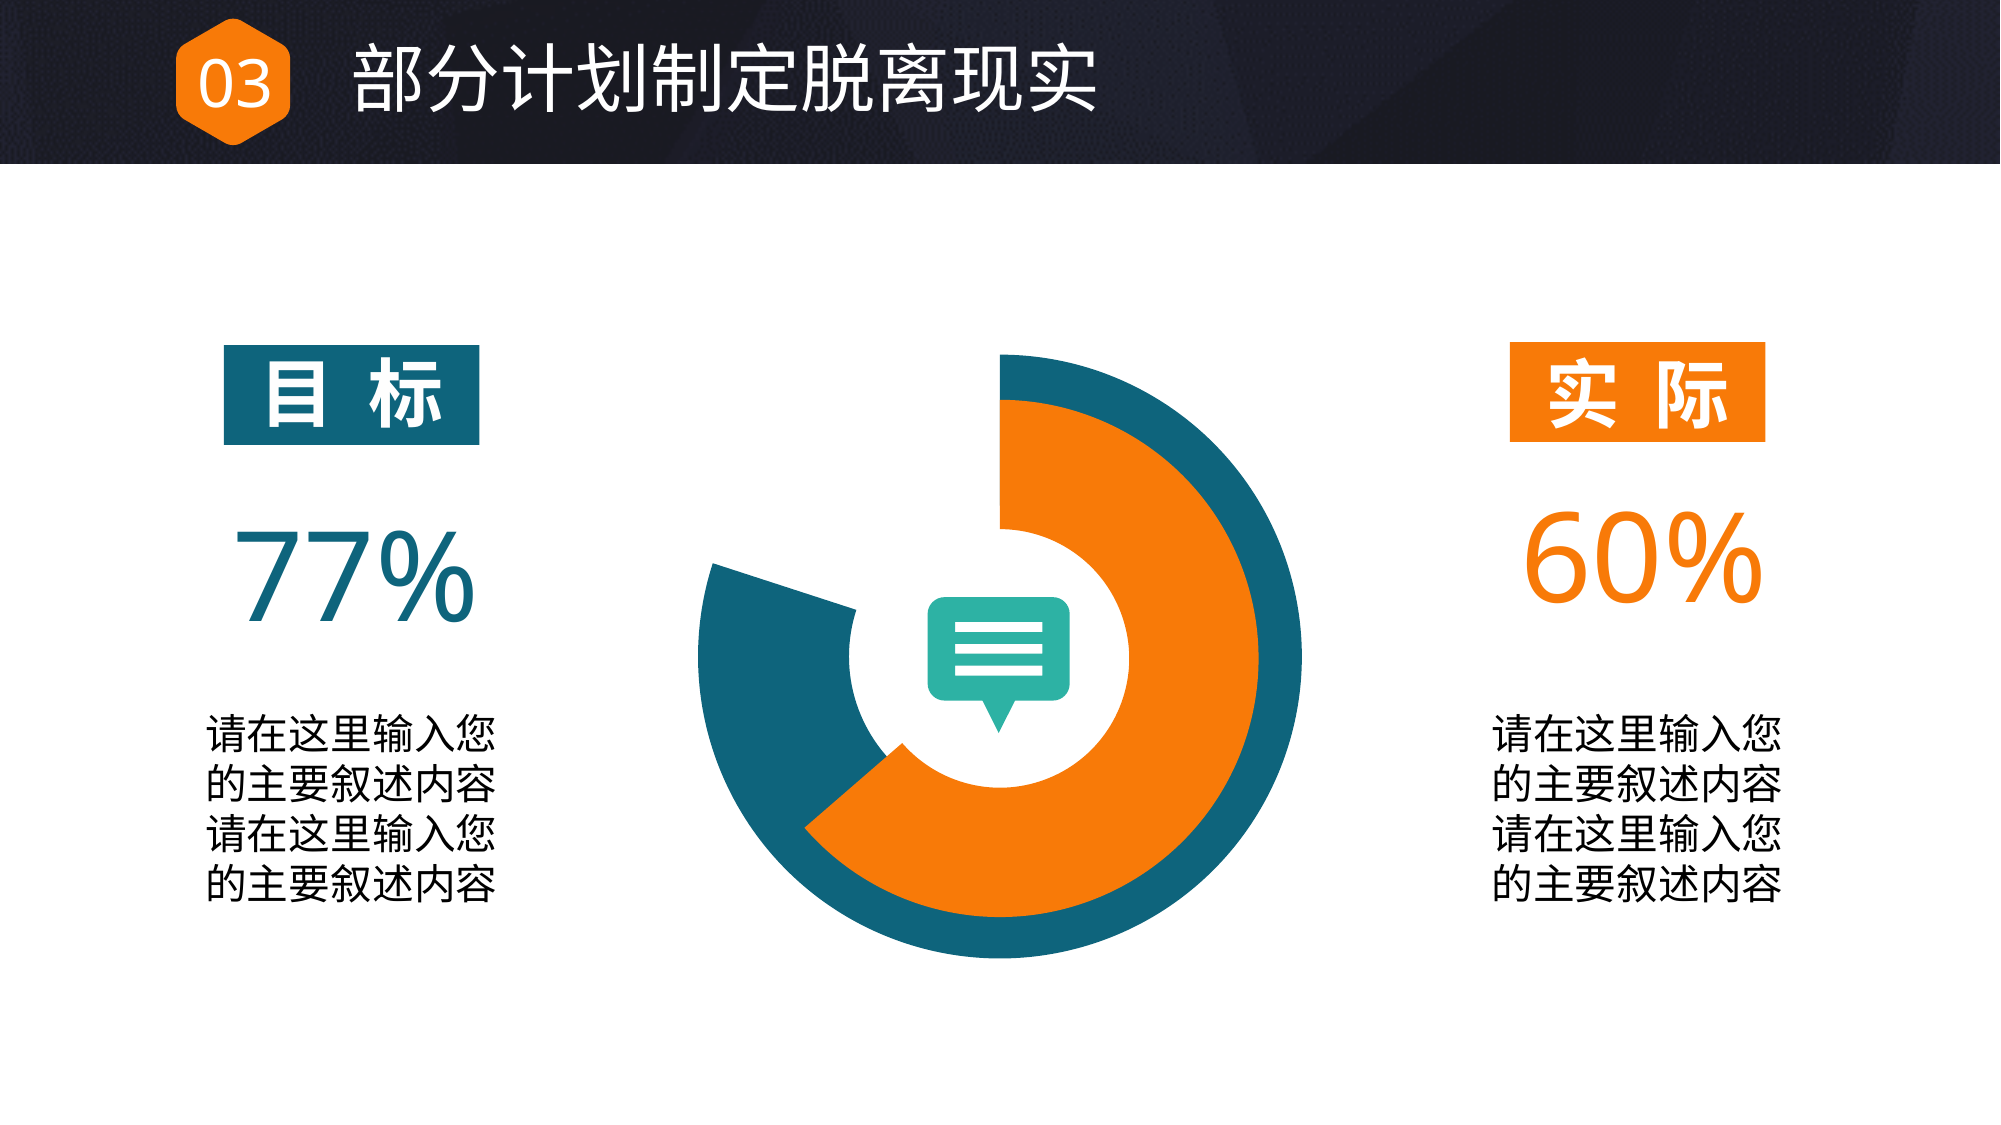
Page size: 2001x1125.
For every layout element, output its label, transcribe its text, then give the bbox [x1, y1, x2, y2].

text_box 60% [1505, 470, 1782, 635]
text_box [223, 339, 480, 446]
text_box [528, 342, 1472, 972]
text_box 77% [217, 489, 494, 654]
text_box 请在这里输入您 的主要叙述内容 请在这里输入您 的主要叙述内容 [1476, 700, 1799, 966]
picture [0, 0, 2000, 164]
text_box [927, 597, 1070, 733]
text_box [1509, 340, 1766, 447]
text_box 请在这里输入您 的主要叙述内容 请在这里输入您 的主要叙述内容 [190, 700, 513, 966]
